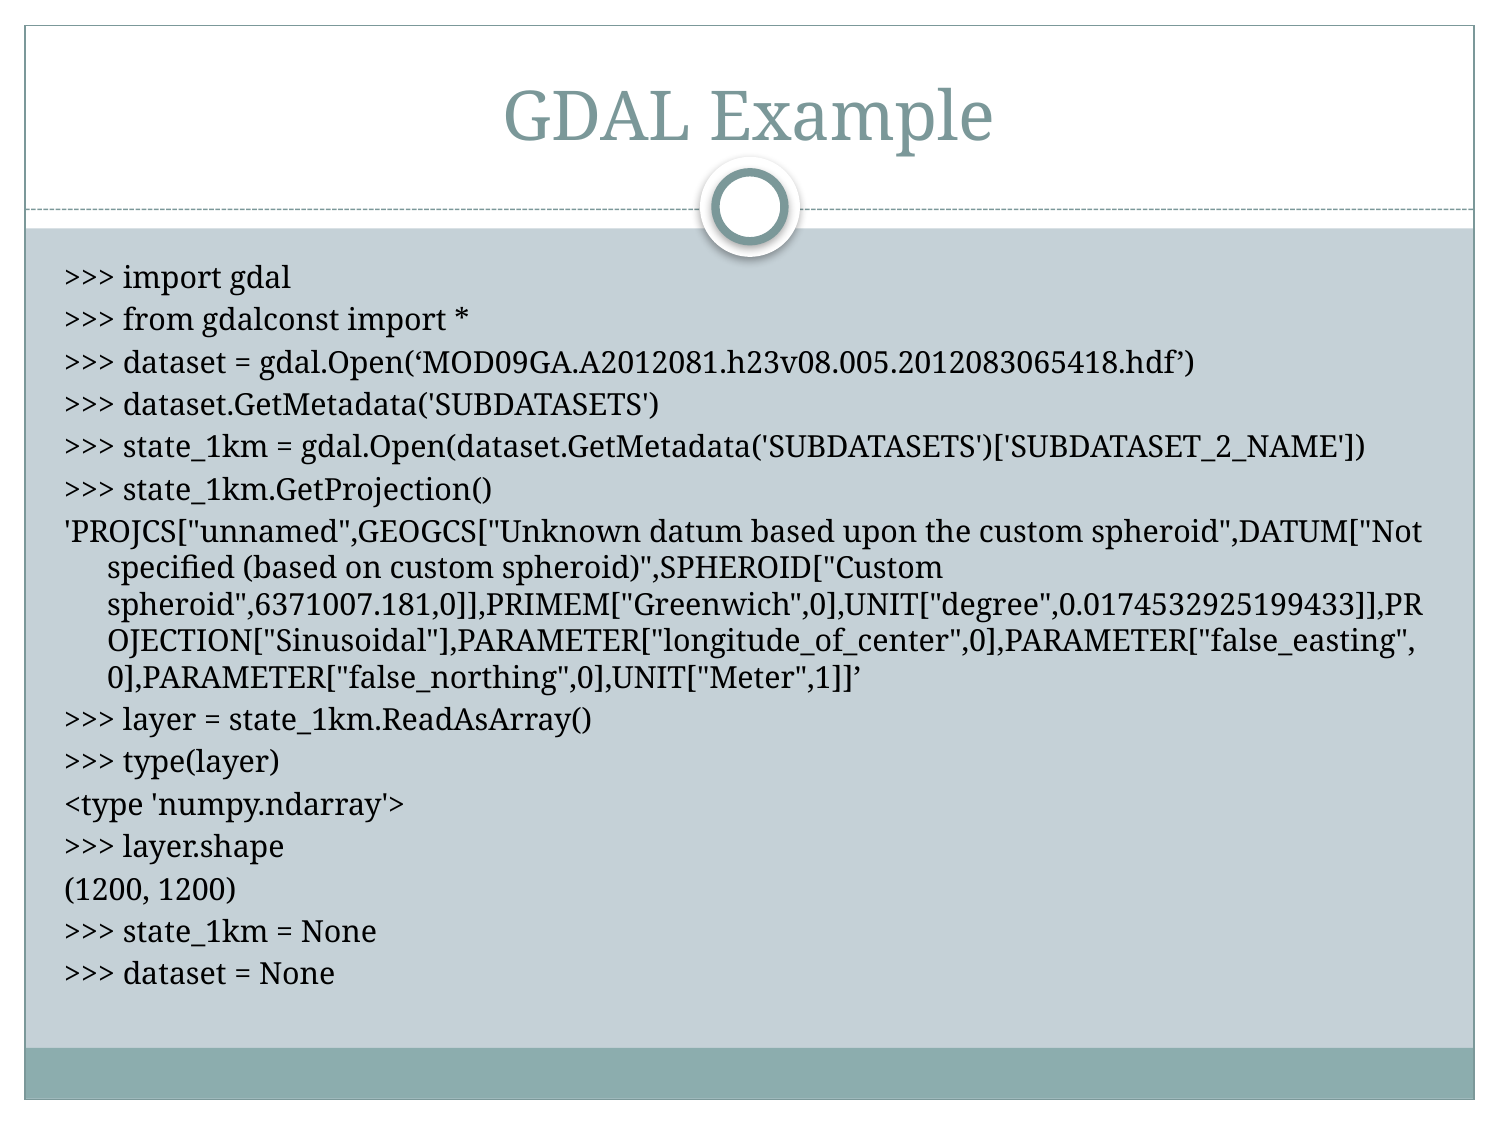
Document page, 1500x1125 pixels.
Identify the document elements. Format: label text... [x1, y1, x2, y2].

list >>> import gdal >>> from gdalconst import * >>> dataset = gdal.Open(‘MOD09GA.A2012081.h23v08.005.2012083065418.hdf’) >>> dataset.GetMetadata('SUBDATASETS') >>> state_1km = gdal.Open(dataset.GetMetadata('SUBDATASETS')['SUBDATASET_2_NAME']) >>> state_1km.GetProjection() 'PROJCS["unnamed",GEOGCS["Unknown datum based upon the custom spheroid",DATUM["Not specified (based on custom spheroid)",SPHEROID["Custom spheroid",6371007.181,0]],PRIMEM["Greenwich",0],UNIT["degree",0.0174532925199433]],PROJECTION["Sinusoidal"],PARAMETER["longitude_of_center",0],PARAMETER["false_easting",0],PARAMETER["false_northing",0],UNIT["Meter",1]]’ >>> layer = state_1km.ReadAsArray() >>> type(layer) <type 'numpy.ndarray'> >>> layer.shape (1200, 1200) >>> state_1km = None >>> dataset = None [49, 250, 1445, 1001]
title GDAL Example [49, 37, 1450, 162]
